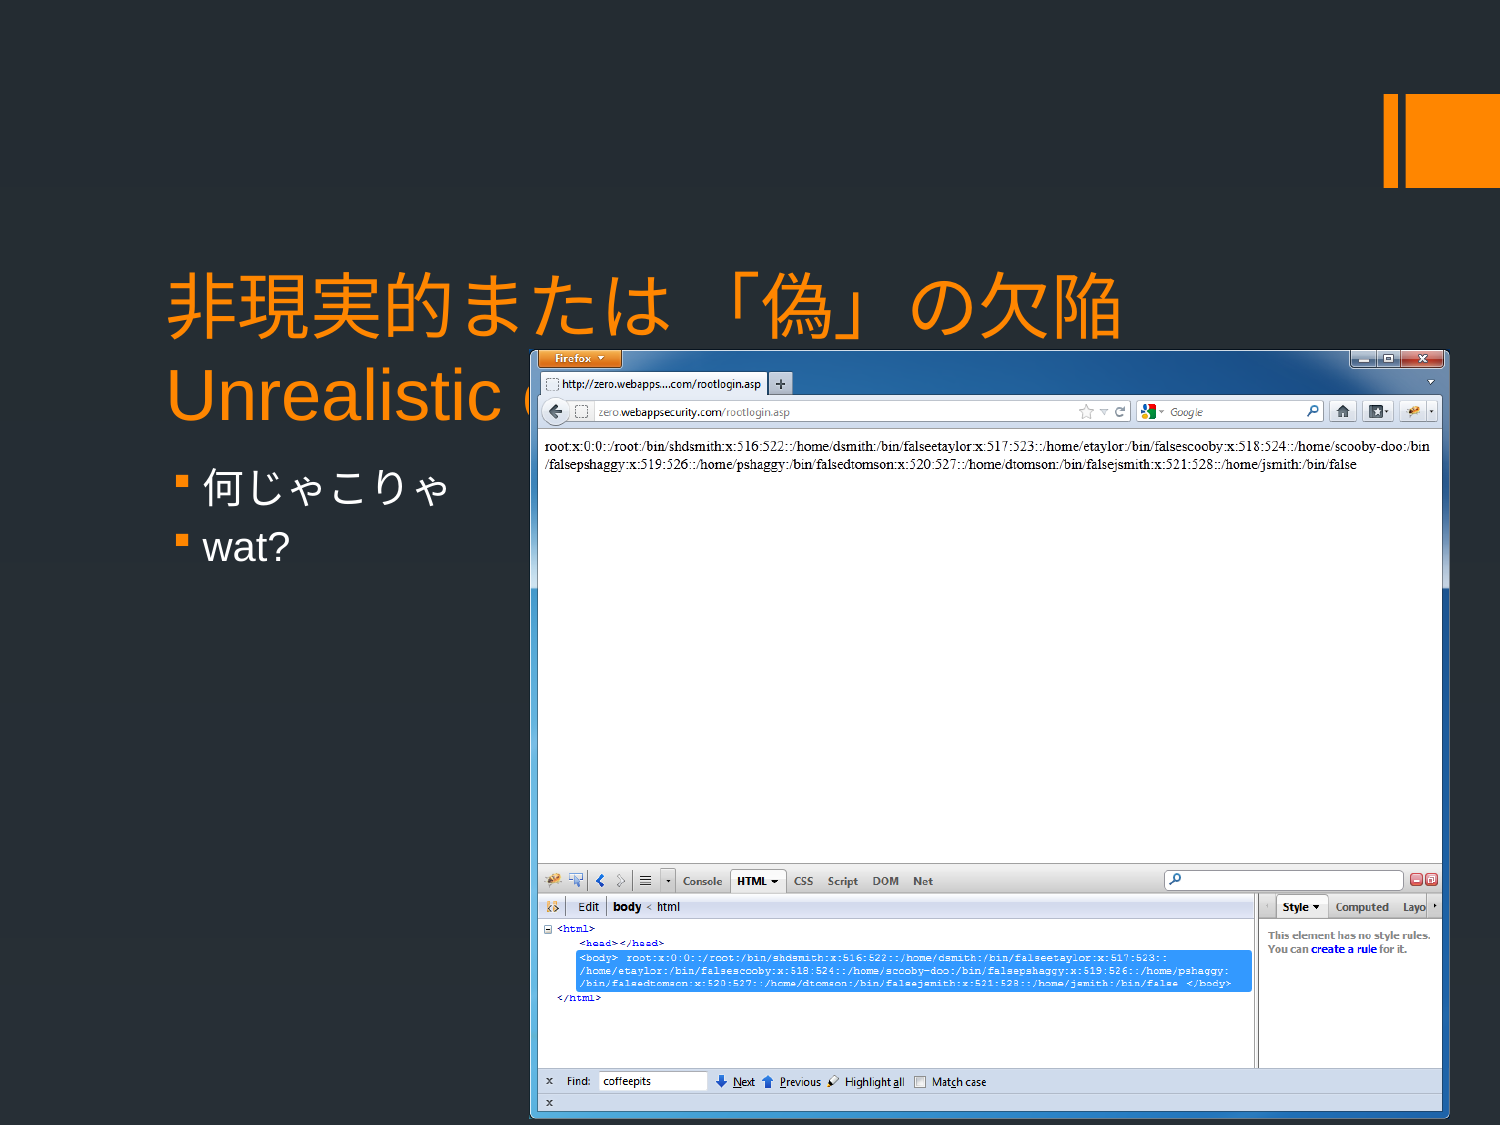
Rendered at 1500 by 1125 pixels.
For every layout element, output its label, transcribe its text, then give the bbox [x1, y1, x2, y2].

picture [528, 349, 1451, 1120]
list 何じゃこりゃ wat? [150, 454, 523, 1035]
title 非現実的または 「偽」の欠陥 Unrealistic or ‘fake’ flaws [150, 253, 1350, 443]
